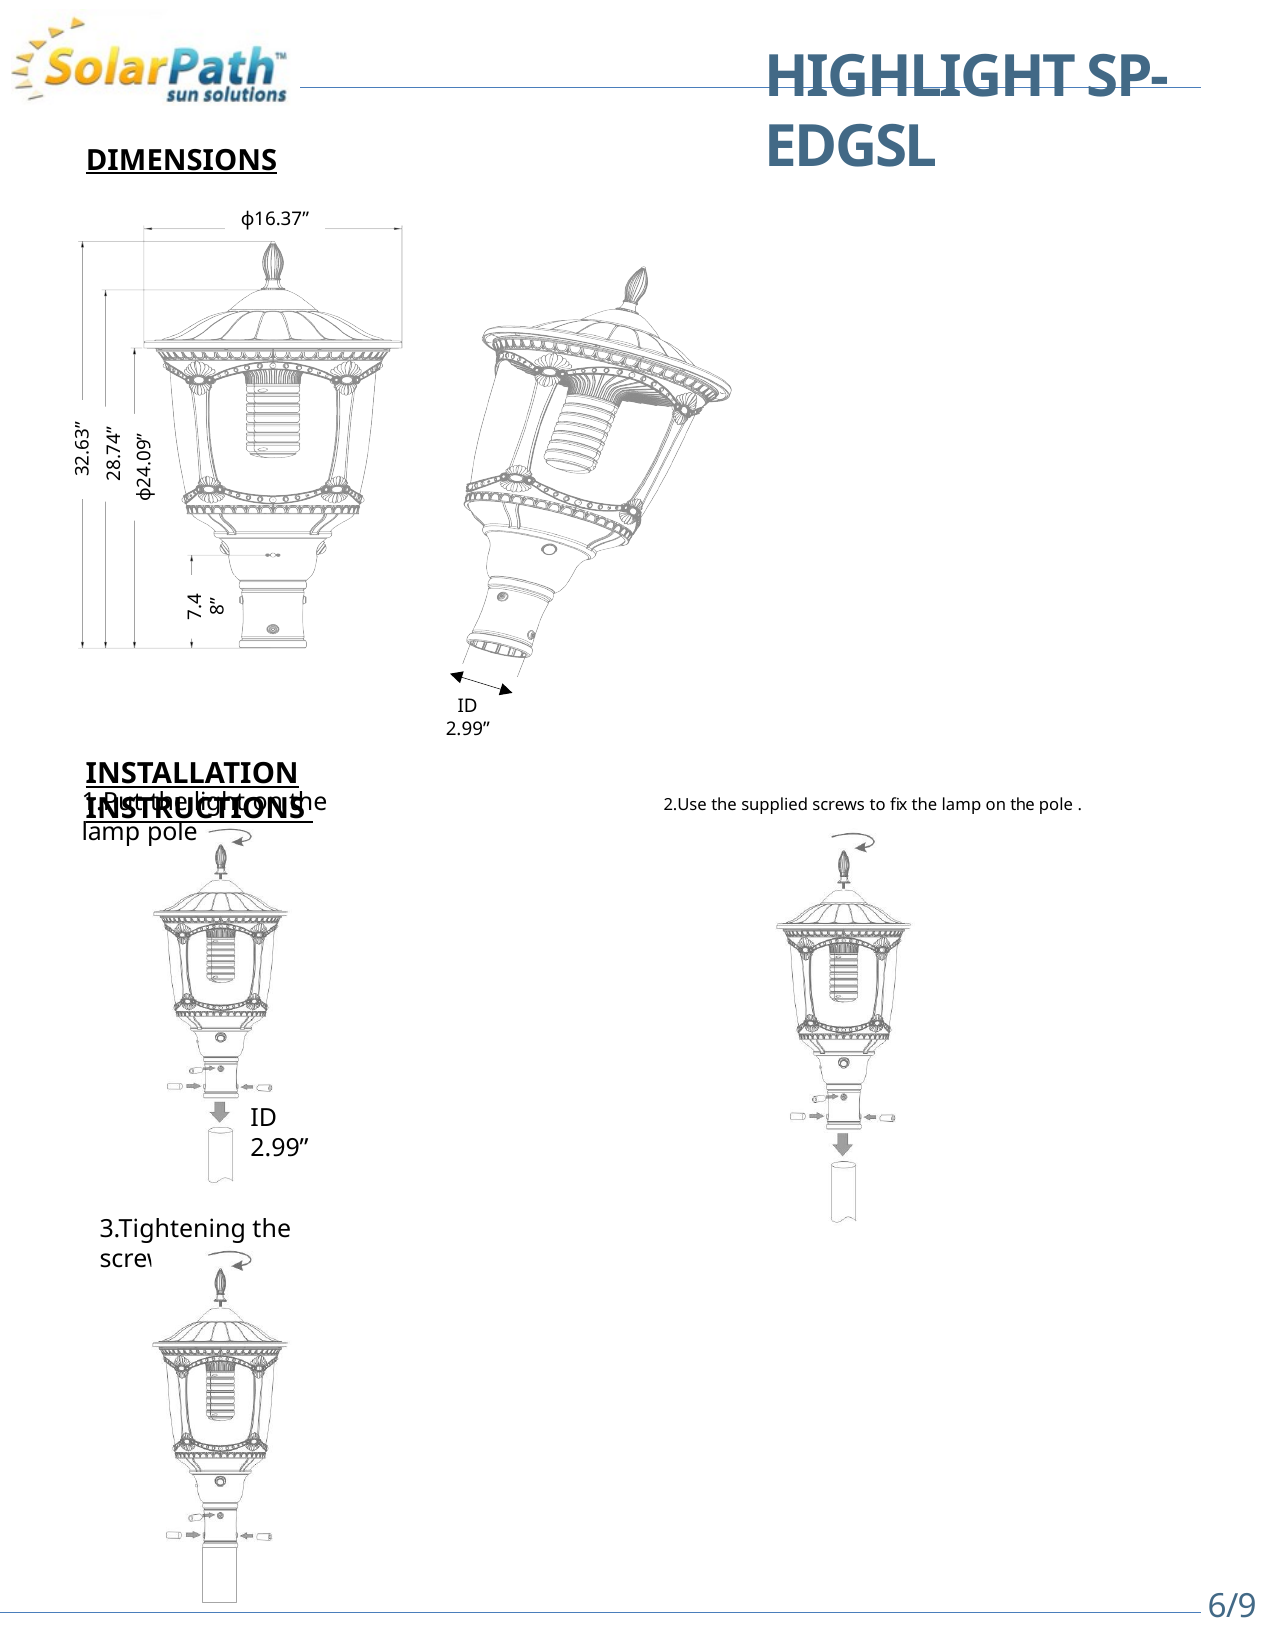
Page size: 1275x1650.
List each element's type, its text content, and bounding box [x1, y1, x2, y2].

text_box 3.Tightening the screw [84, 1204, 329, 1280]
text_box HIGHLIGHT SP-EDGSL [762, 35, 1275, 178]
text_box INSTALLATION INSTRUCTIONS [70, 746, 526, 832]
text_box 6/9 [1205, 1576, 1275, 1625]
text_box [200, 1560, 238, 1604]
picture [49, 201, 763, 677]
text_box 1.Put the light on the lamp pole [66, 777, 374, 853]
picture [151, 1246, 292, 1552]
text_box ID 2.99” [298, 1094, 352, 1170]
picture [11, 9, 291, 107]
text_box DIMENSIONS [70, 133, 505, 184]
text_box 2.Use the supplied screws to fix the lamp on the pole . [661, 791, 1116, 814]
picture [774, 827, 916, 1227]
text_box ID 2.99” [423, 685, 512, 746]
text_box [449, 673, 513, 694]
picture [151, 824, 293, 1186]
